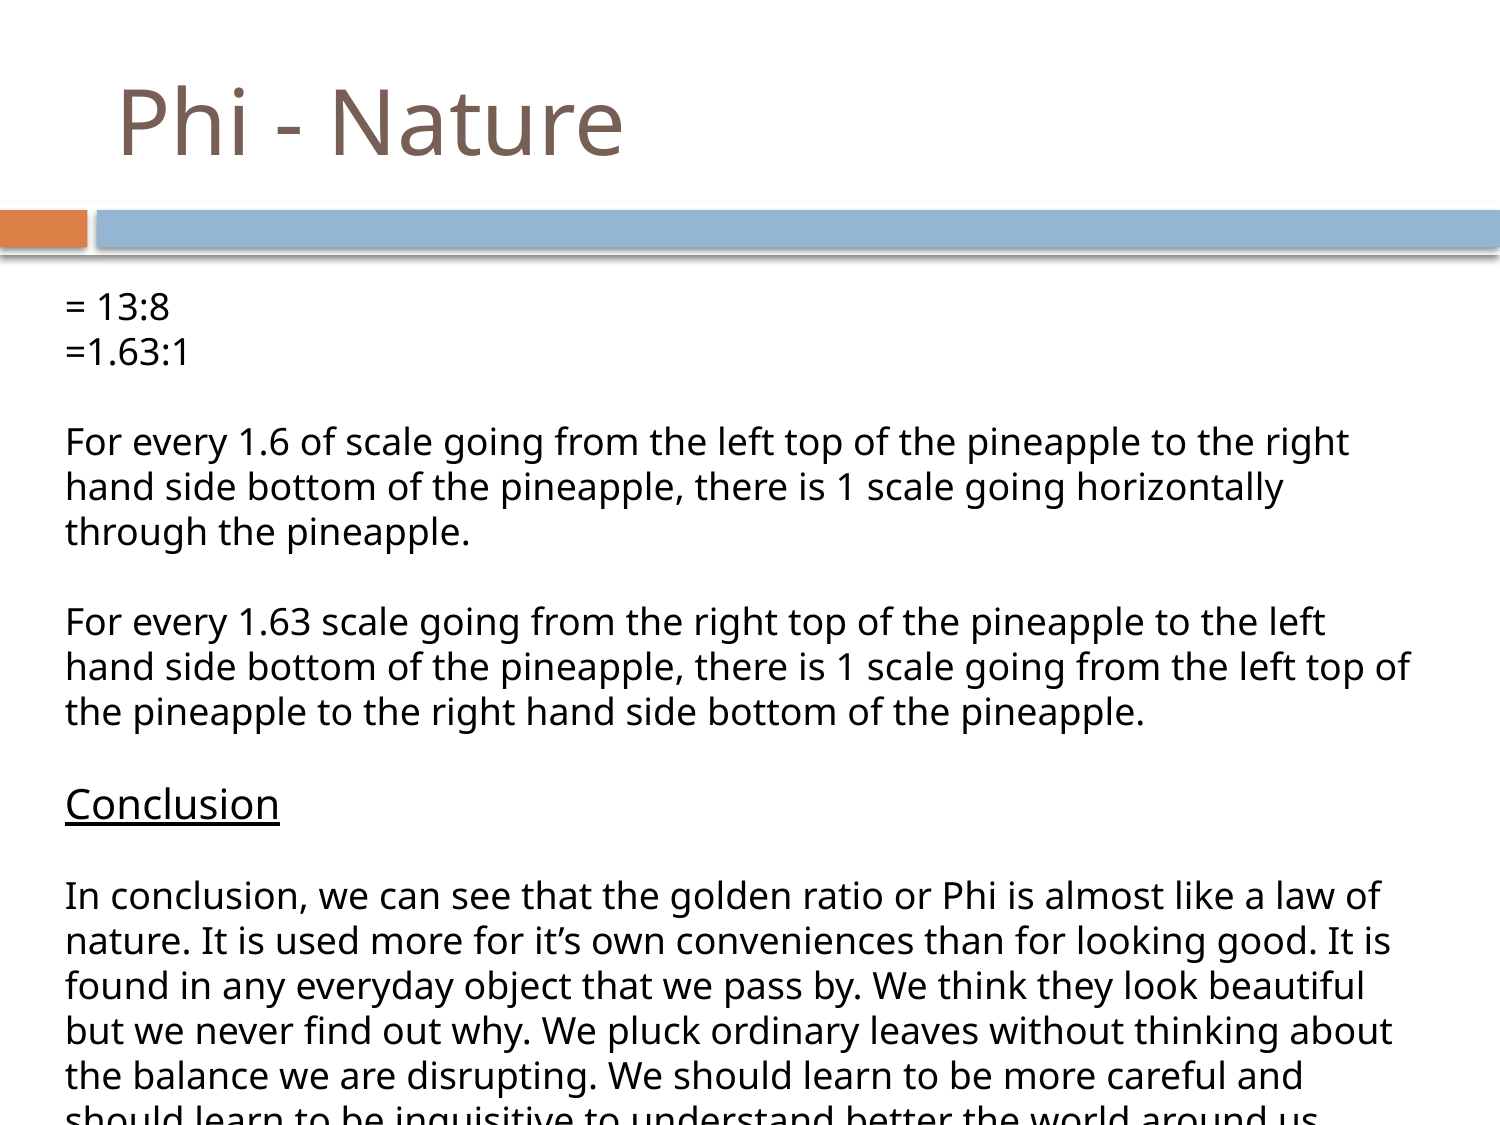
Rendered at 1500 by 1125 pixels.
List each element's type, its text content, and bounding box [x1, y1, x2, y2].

text_box = 13:8 =1.63:1 For every 1.6 of scale going from the left top of the pineapple to the right hand side bottom of the pineapple, there is 1 scale going horizontally through the pineapple. For every 1.63 scale going from the right top of the pineapple to the left hand side bottom of the pineapple, there is 1 scale going from the left top of the pineapple to the right hand side bottom of the pineapple. Conclusion In conclusion, we can see that the golden ratio or Phi is almost like a law of nature. It is used more for it’s own conveniences than for looking good. It is found in any everyday object that we pass by. We think they look beautiful but we never find out why. We pluck ordinary leaves without thinking about the balance we are disrupting. We should learn to be more careful and should learn to be inquisitive to understand better the world around us. [50, 275, 1438, 1125]
title Phi - Nature [100, 37, 1438, 200]
